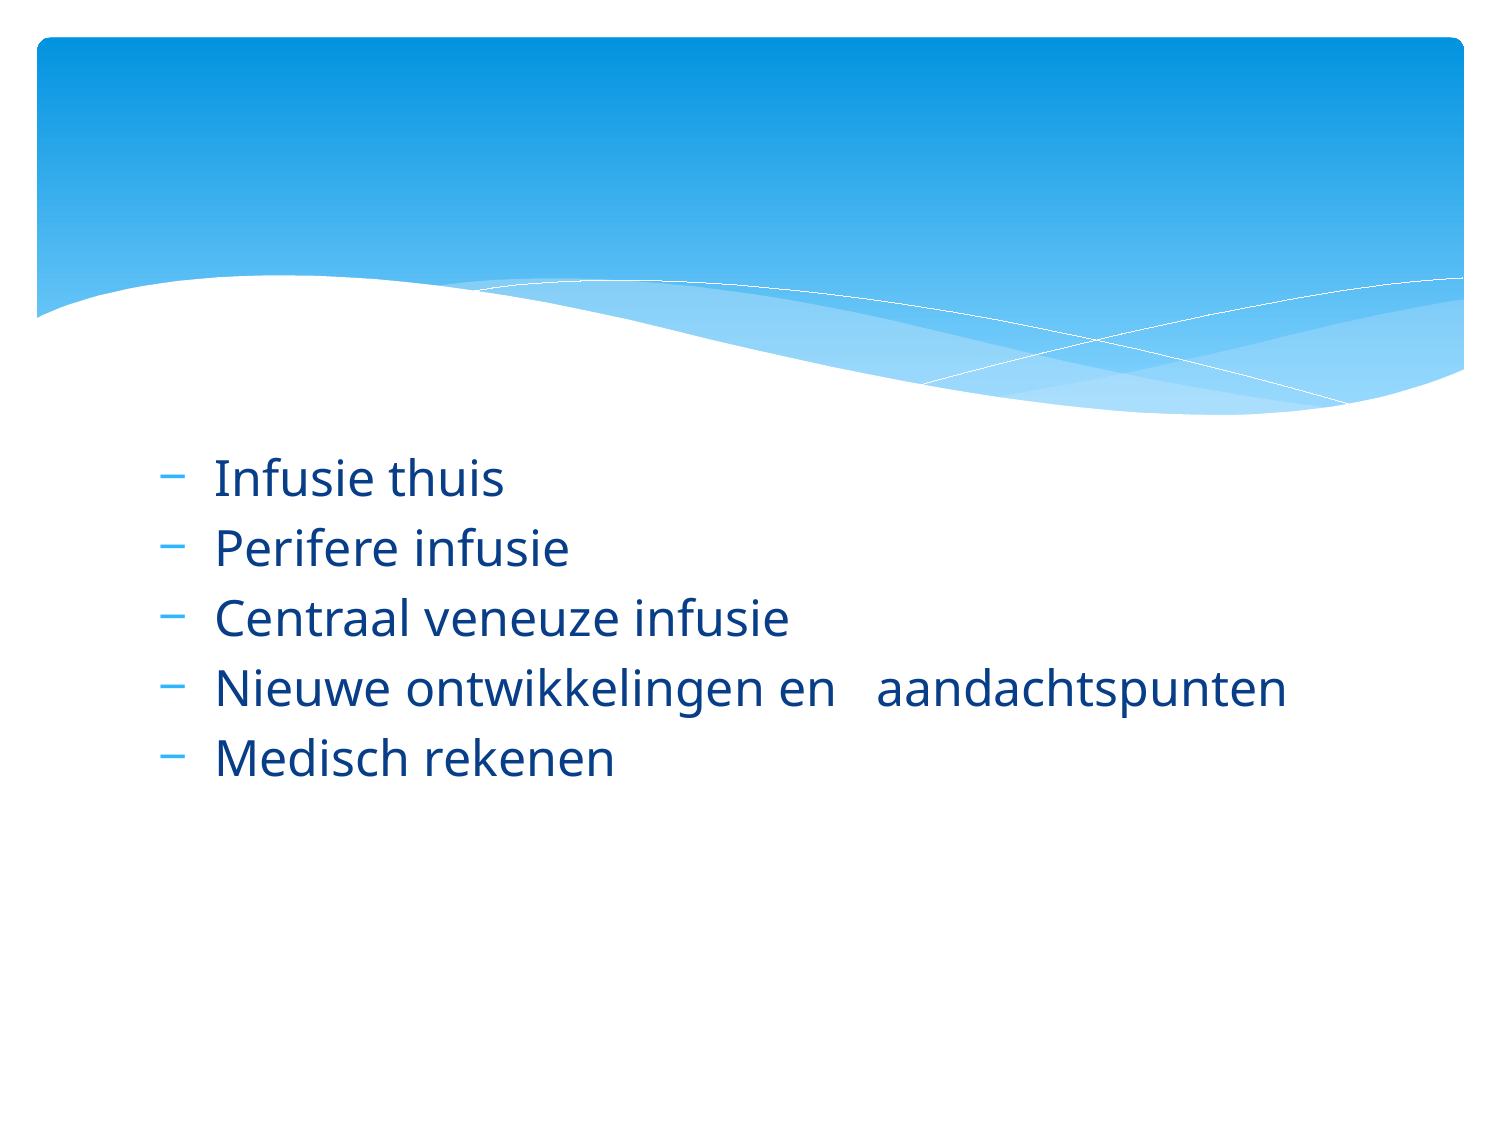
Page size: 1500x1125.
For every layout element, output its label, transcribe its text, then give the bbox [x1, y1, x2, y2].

list Infusie thuis Perifere infusie Centraal veneuze infusie Nieuwe ontwikkelingen en aandachtspunten Medisch rekenen [143, 438, 1359, 1005]
